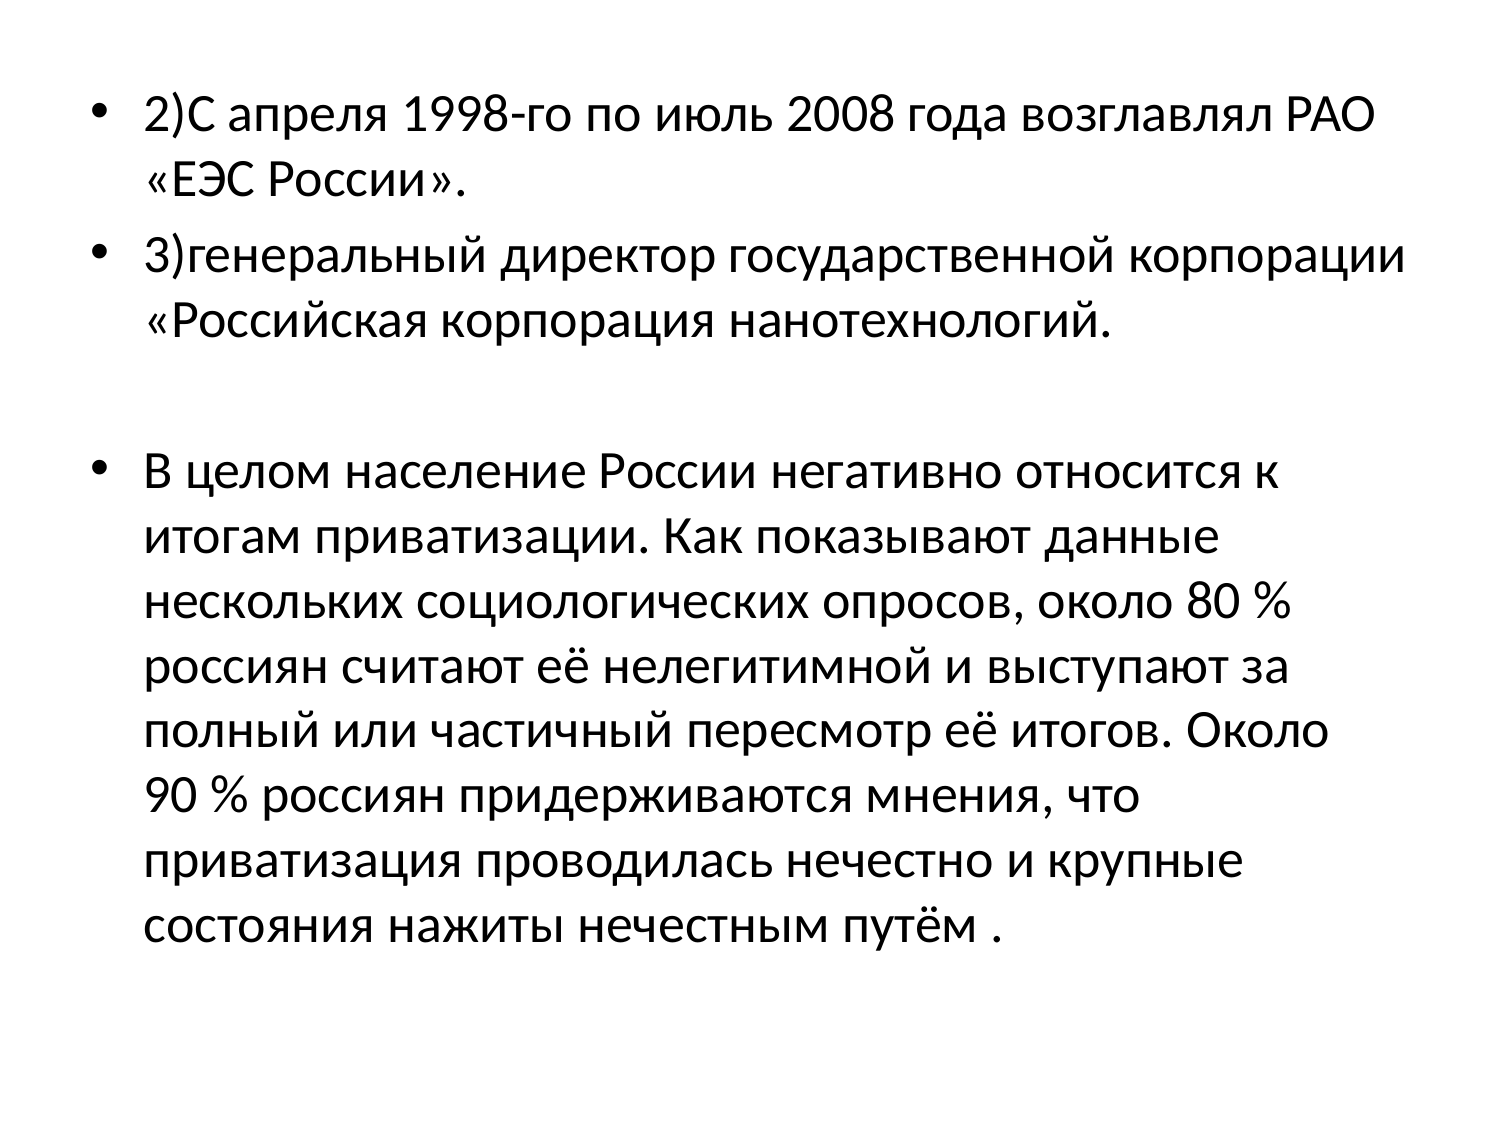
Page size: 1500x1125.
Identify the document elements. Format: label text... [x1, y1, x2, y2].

list 2)С апреля 1998-го по июль 2008 года возглавлял РАО «ЕЭС России». 3)генеральный директор государственной корпорации «Российская корпорация нанотехнологий. В целом население России негативно относится к итогам приватизации. Как показывают данные нескольких социологических опросов, около 80 % россиян считают её нелегитимной и выступают за полный или частичный пересмотр её итогов. Около 90 % россиян придерживаются мнения, что приватизация проводилась нечестно и крупные состояния нажиты нечестным путём . [75, 70, 1425, 1005]
